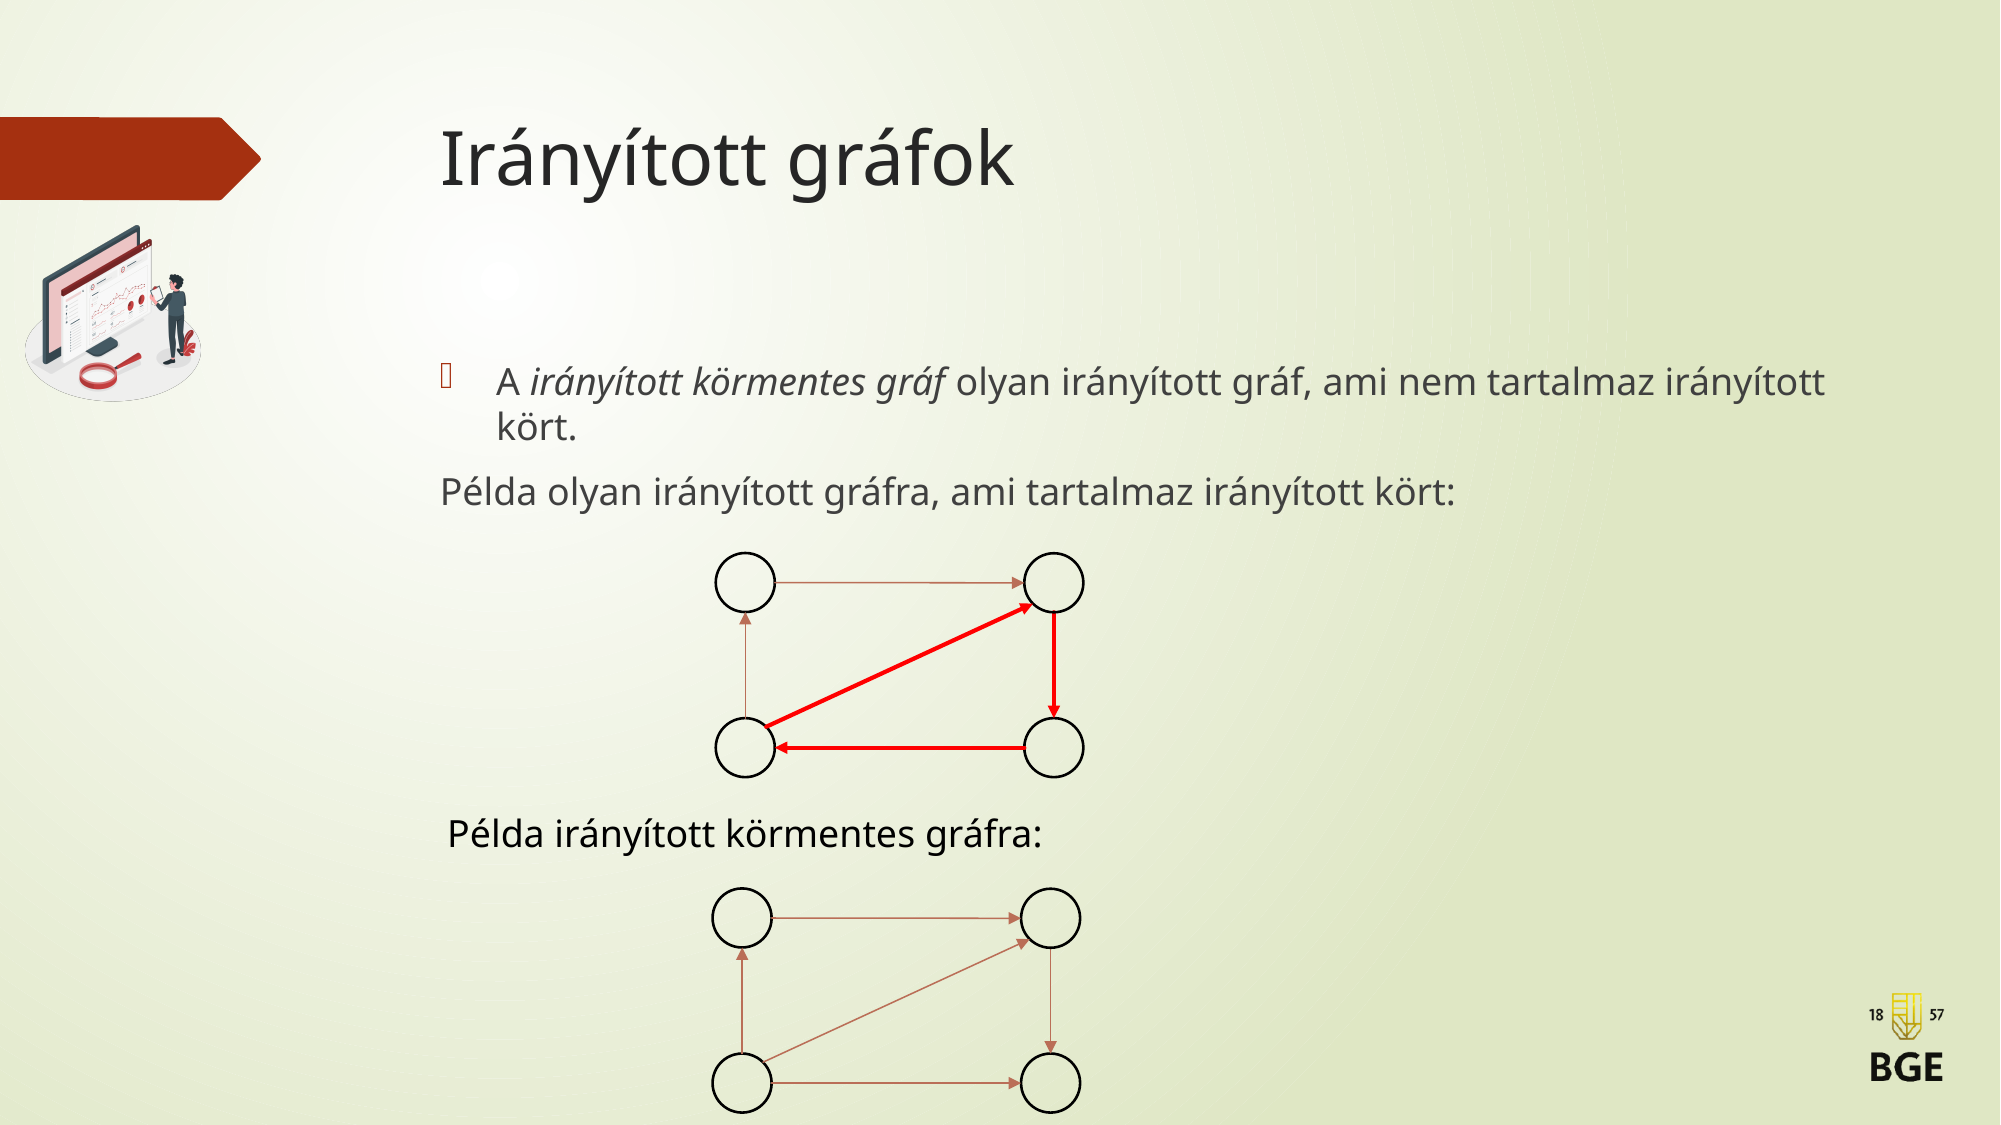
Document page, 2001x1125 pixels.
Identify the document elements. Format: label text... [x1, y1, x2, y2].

text_box Példa irányított körmentes gráfra: [432, 802, 1059, 863]
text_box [715, 552, 1084, 778]
picture [1853, 984, 1958, 1090]
title Irányított gráfok [425, 102, 1888, 313]
picture [17, 217, 208, 408]
list A irányított körmentes gráf olyan irányított gráf, ami nem tartalmaz irányított kört. Példa olyan irányított gráfra, ami tartalmaz irányított kört: [424, 350, 1888, 628]
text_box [712, 888, 1081, 1113]
